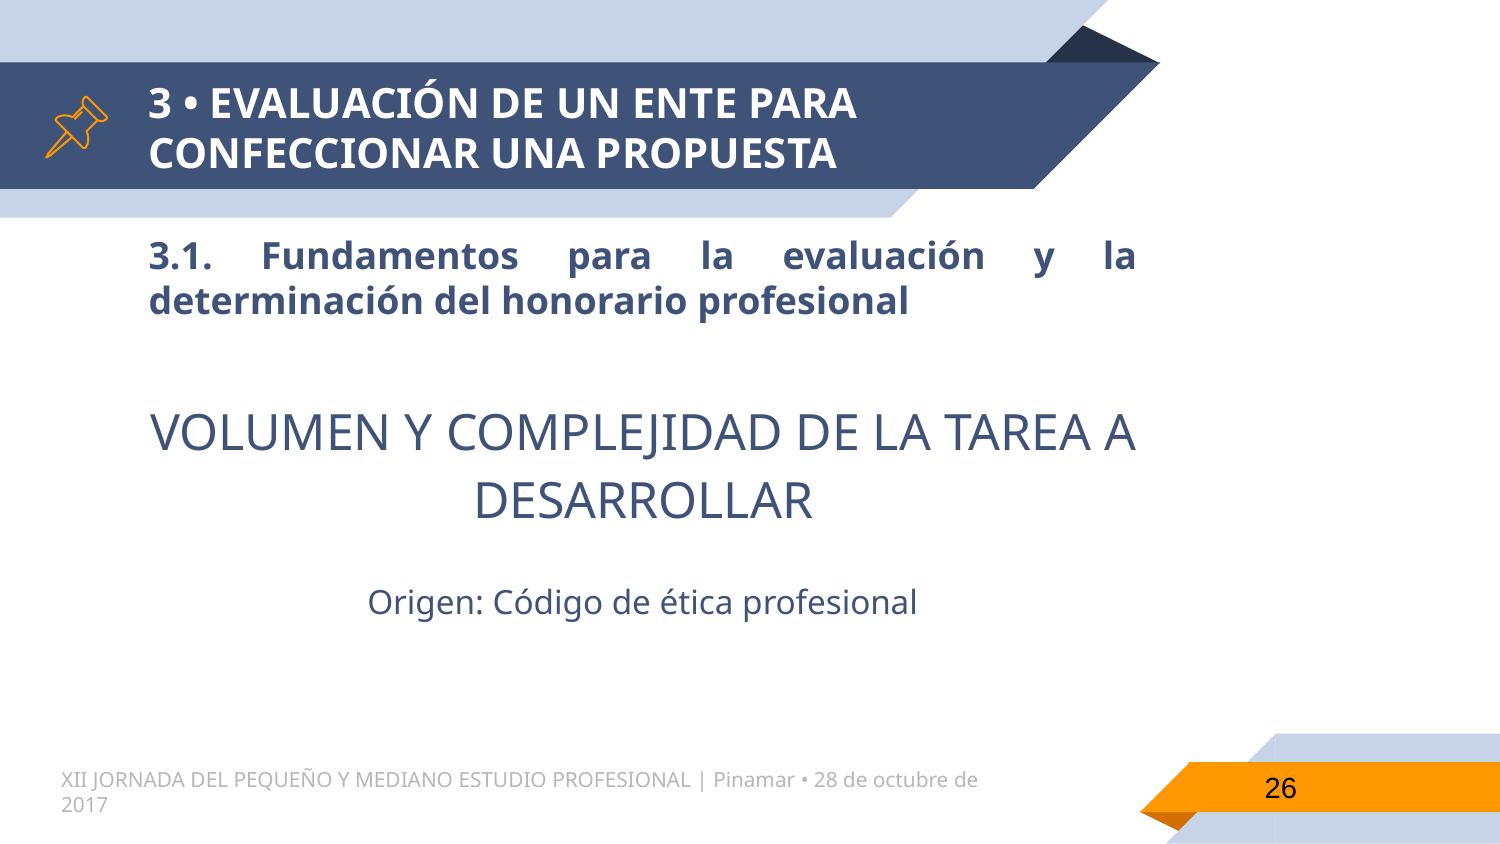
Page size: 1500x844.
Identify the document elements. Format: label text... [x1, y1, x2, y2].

text_box 3.1. Fundamentos para la evaluación y la determinación del honorario profesional VOLUMEN Y COMPLEJIDAD DE LA TAREA A DESARROLLAR Origen: Código de ética profesional [133, 217, 1153, 791]
slide_number 26 [1249, 760, 1494, 813]
title 3 • EVALUACIÓN DE UN ENTE PARA CONFECCIONAR UNA PROPUESTA [133, 64, 1101, 190]
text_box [46, 96, 108, 158]
